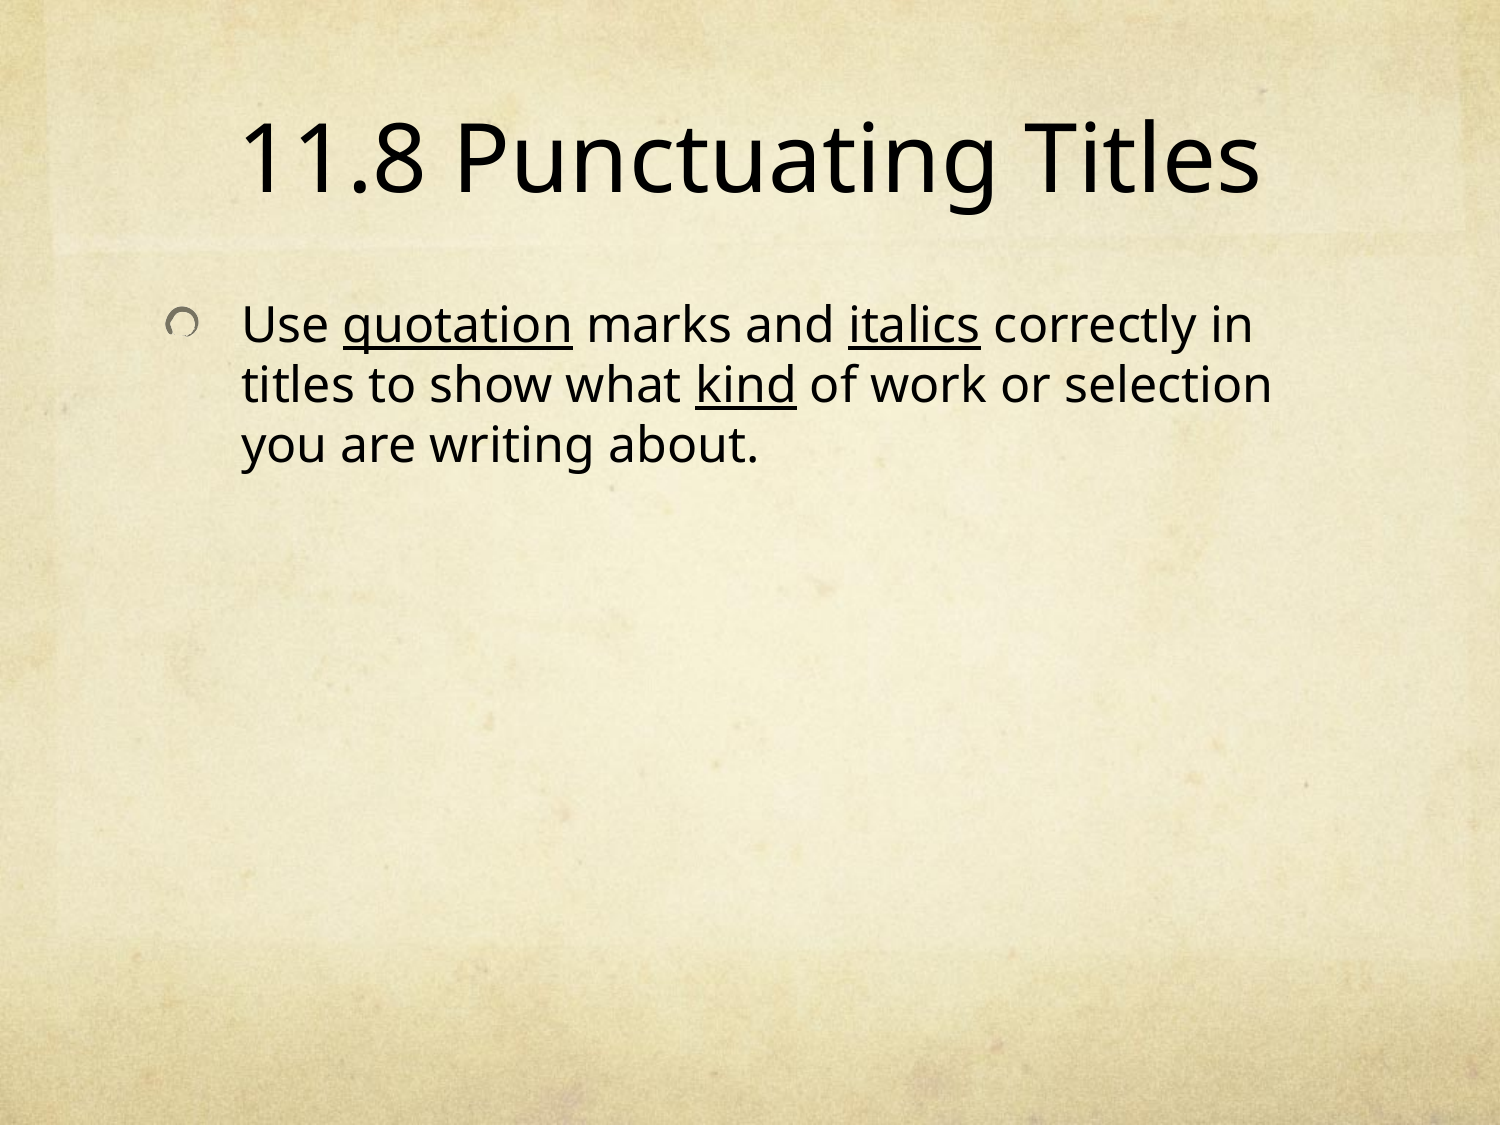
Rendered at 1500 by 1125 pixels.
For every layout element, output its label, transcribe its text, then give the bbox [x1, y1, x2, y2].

title 11.8 Punctuating Titles [150, 82, 1350, 225]
picture [0, 0, 1500, 1125]
list Use quotation marks and italics correctly in titles to show what kind of work or selection you are writing about. [150, 284, 1350, 950]
